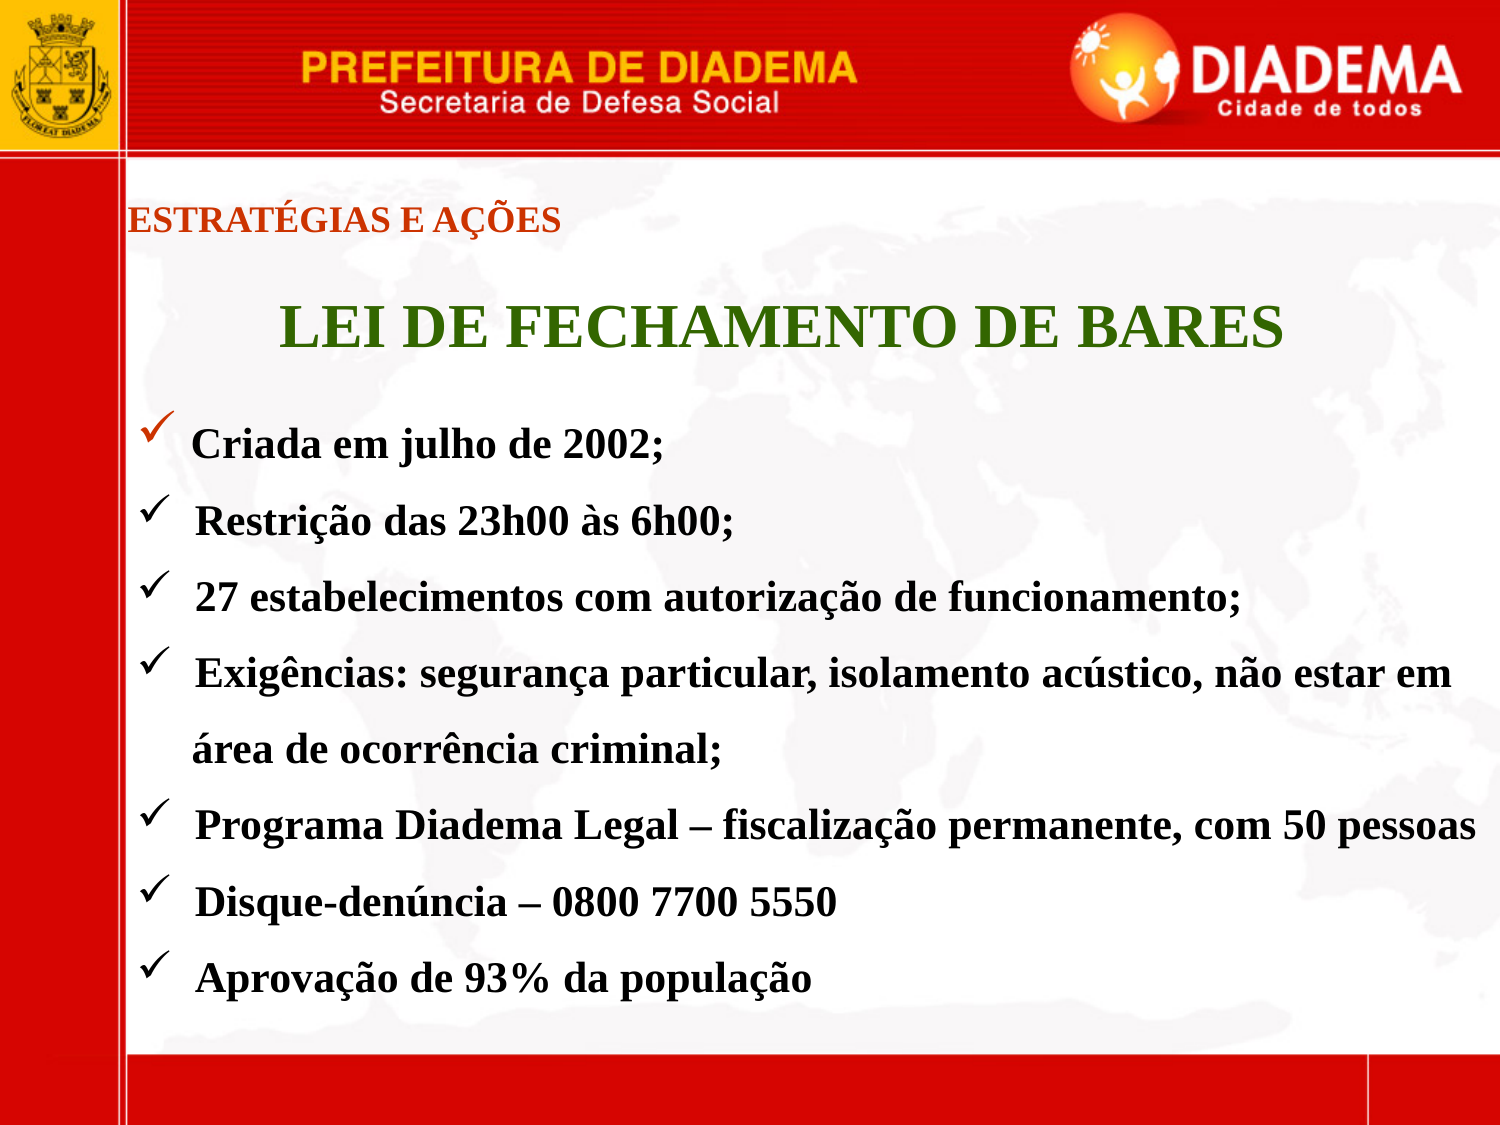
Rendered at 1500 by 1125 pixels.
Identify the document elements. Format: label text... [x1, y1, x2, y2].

title ESTRATÉGIAS E AÇÕES LEI DE FECHAMENTO DE BARES [112, 167, 1388, 254]
text_box Criada em julho de 2002; Restrição das 23h00 às 6h00; 27 estabelecimentos com autorização de funcionamento; Exigências: segurança particular, isolamento acústico, não estar em área de ocorrência criminal; Programa Diadema Legal – fiscalização permanente, com 50 pessoas Disque-denúncia – 0800 7700 5550 Aprovação de 93% da população [121, 373, 1500, 1114]
picture [0, 0, 1500, 1125]
list [143, 324, 1419, 373]
